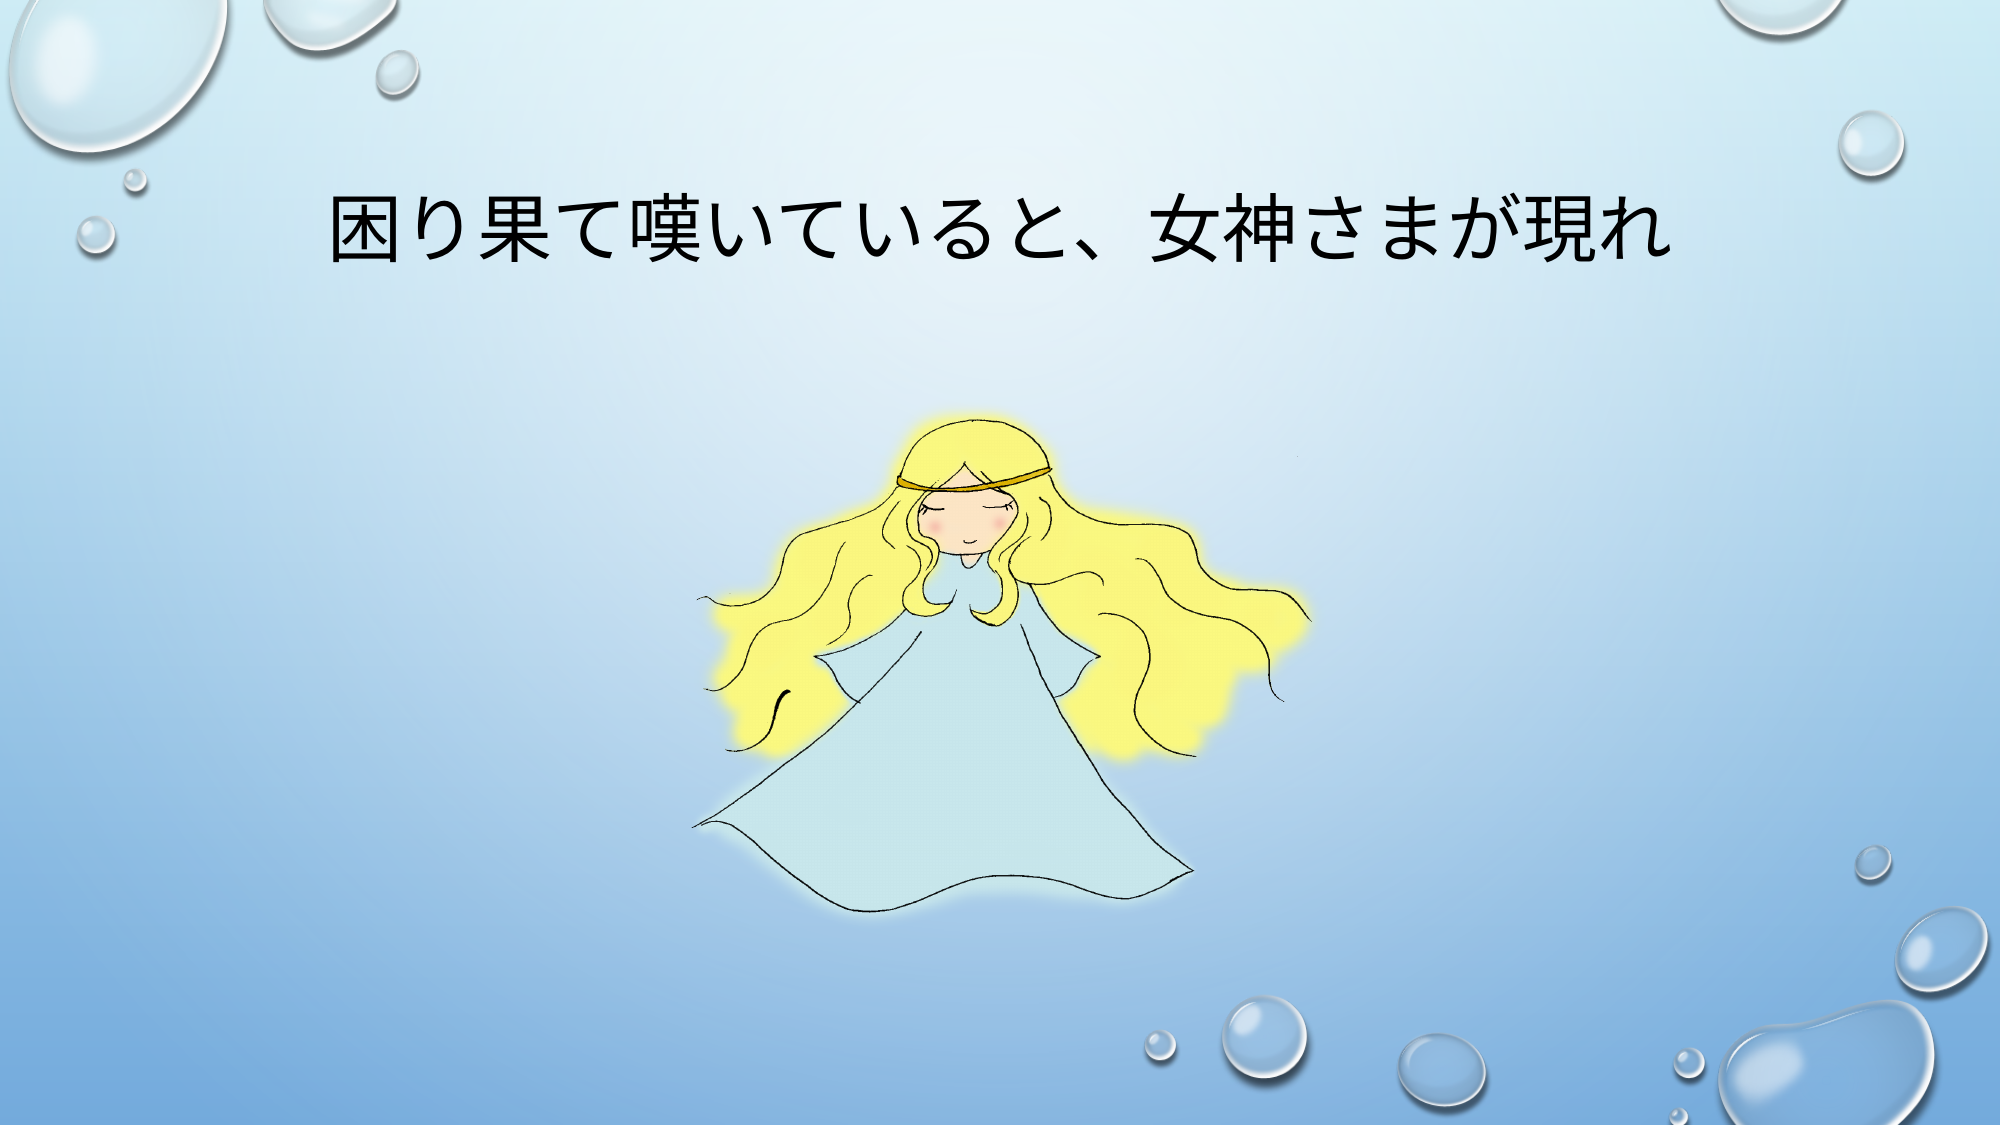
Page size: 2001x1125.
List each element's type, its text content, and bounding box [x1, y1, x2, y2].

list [673, 387, 1327, 951]
title 困り果て嘆いていると、女神さまが現れ [149, 101, 1851, 364]
picture [0, 0, 2000, 1125]
